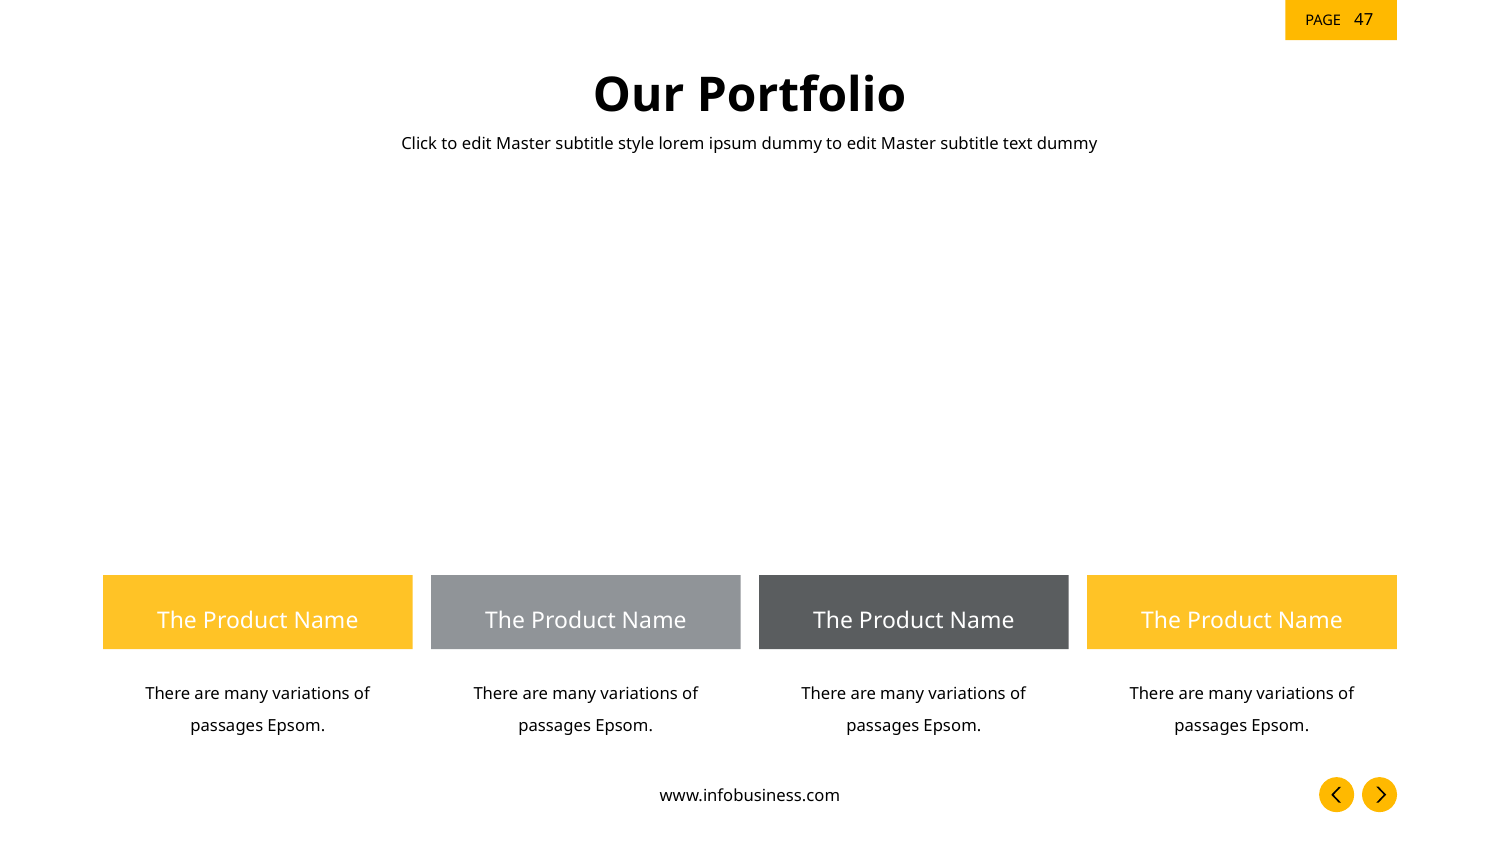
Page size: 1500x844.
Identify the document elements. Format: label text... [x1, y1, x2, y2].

picture [1086, 223, 1398, 650]
picture [102, 223, 413, 650]
picture [758, 223, 1069, 650]
text_box There are many variations of passages Epsom. [769, 665, 1059, 727]
footer www.infobusiness.com [630, 772, 870, 818]
picture [430, 223, 741, 650]
subtitle Click to edit Master subtitle style lorem ipsum dummy to edit Master subtitle text dummy [103, 134, 1397, 153]
text_box There are many variations of passages Epsom. [113, 665, 403, 727]
text_box There are many variations of passages Epsom. [441, 665, 731, 727]
text_box There are many variations of passages Epsom. [1097, 665, 1387, 727]
title Our Portfolio [103, 58, 1397, 134]
slide_number ‹#› [1342, 8, 1401, 32]
